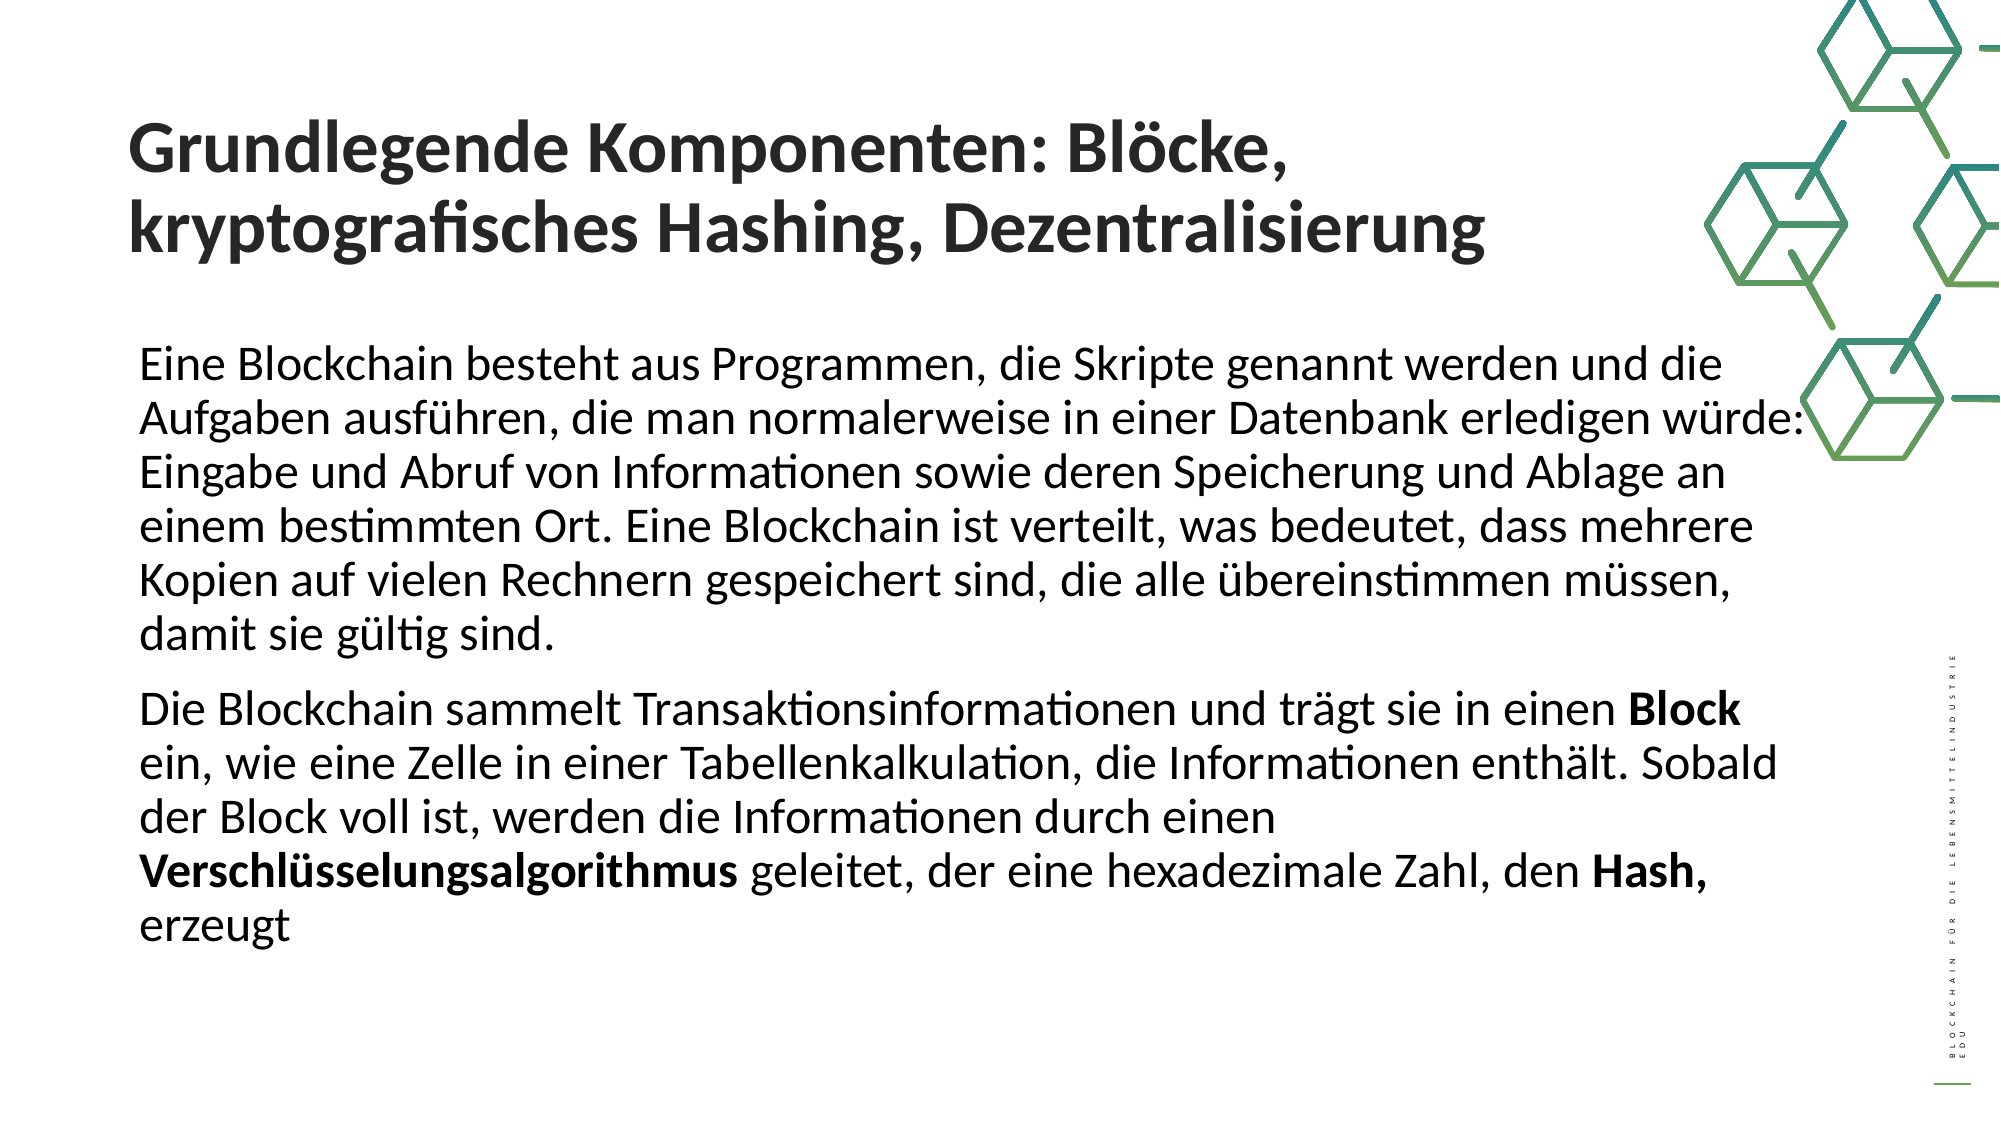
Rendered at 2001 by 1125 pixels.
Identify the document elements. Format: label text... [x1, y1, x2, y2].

list Grundlegende Komponenten: Blöcke, kryptografisches Hashing, Dezentralisierung [113, 99, 1704, 312]
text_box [1704, 0, 2000, 461]
list Eine Blockchain besteht aus Programmen, die Skripte genannt werden und die Aufgaben ausführen, die man normalerweise in einer Datenbank erledigen würde: Eingabe und Abruf von Informationen sowie deren Speicherung und Ablage an einem bestimmten Ort. Eine Blockchain ist verteilt, was bedeutet, dass mehrere Kopien auf vielen Rechnern gespeichert sind, die alle übereinstimmen müssen, damit sie gültig sind. Die Blockchain sammelt Transaktionsinformationen und trägt sie in einen Block ein, wie eine Zelle in einer Tabellenkalkulation, die Informationen enthält. Sobald der Block voll ist, werden die Informationen durch einen Verschlüsselungsalgorithmus geleitet, der eine hexadezimale Zahl, den Hash, erzeugt [86, 329, 1825, 962]
